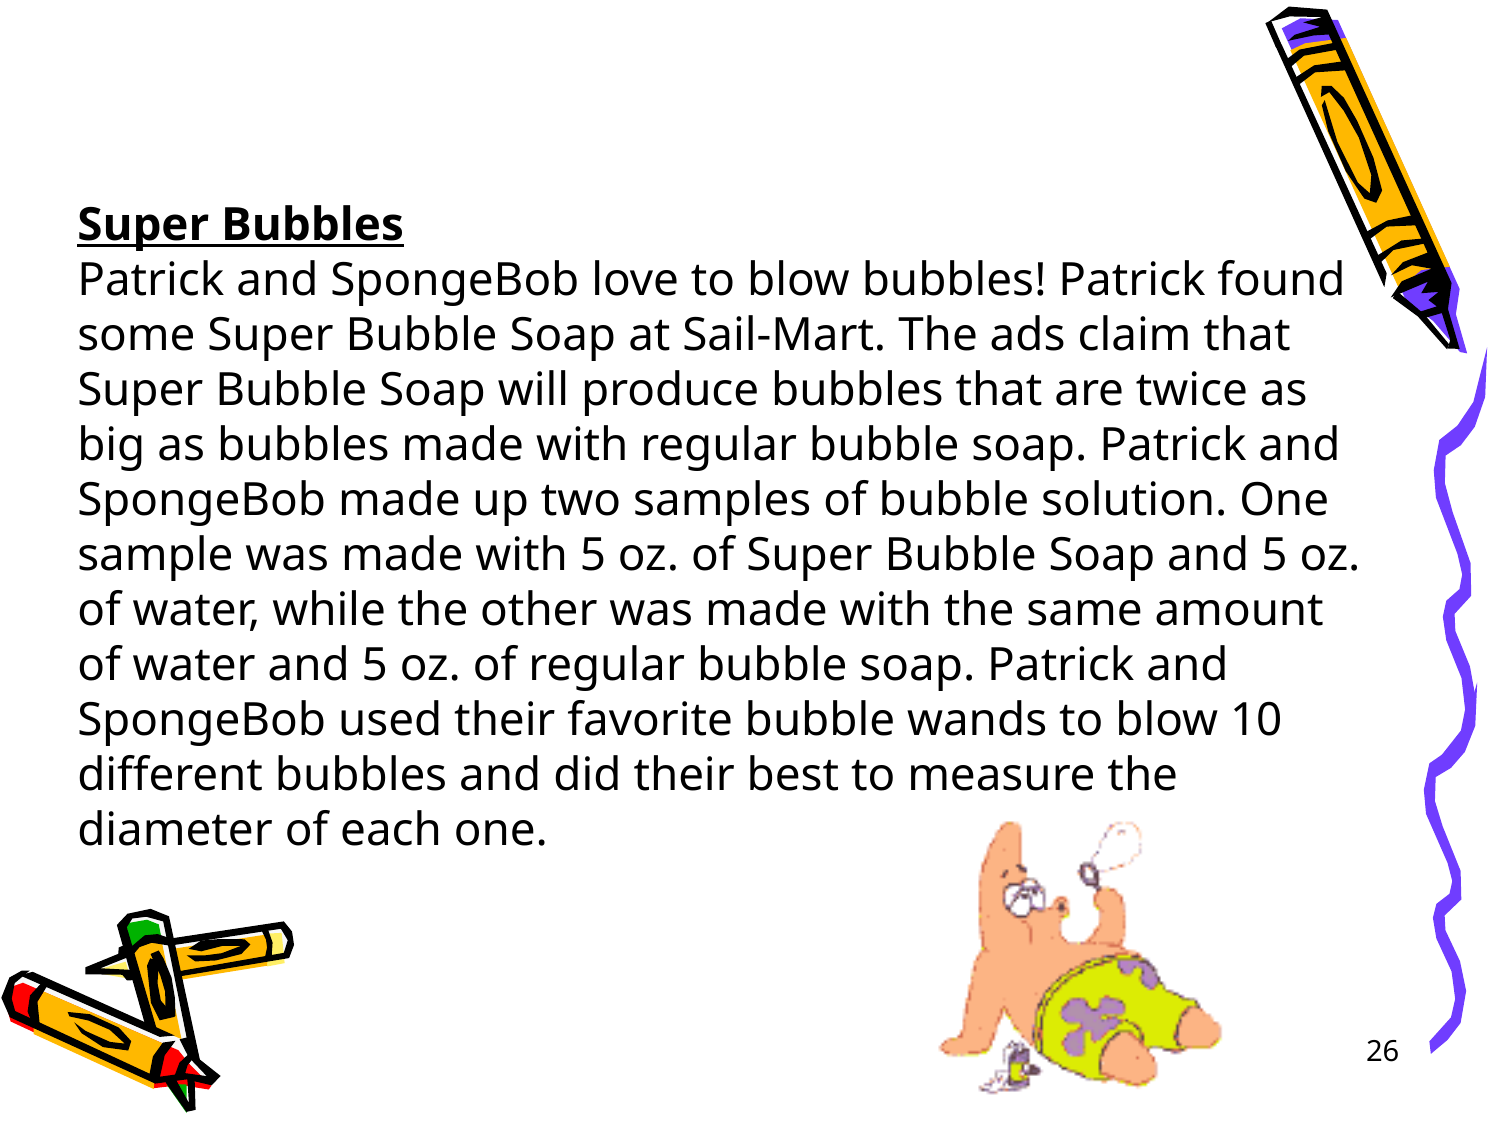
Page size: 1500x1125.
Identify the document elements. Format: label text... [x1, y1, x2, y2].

text_box Super Bubbles Patrick and SpongeBob love to blow bubbles! Patrick found some Super Bubble Soap at Sail-Mart. The ads claim that Super Bubble Soap will produce bubbles that are twice as big as bubbles made with regular bubble soap. Patrick and SpongeBob made up two samples of bubble solution. One sample was made with 5 oz. of Super Bubble Soap and 5 oz. of water, while the other was made with the same amount of water and 5 oz. of regular bubble soap. Patrick and SpongeBob used their favorite bubble wands to blow 10 different bubbles and did their best to measure the diameter of each one. [62, 187, 1388, 862]
slide_number 26 [1229, 1024, 1415, 1101]
picture [937, 812, 1226, 1101]
